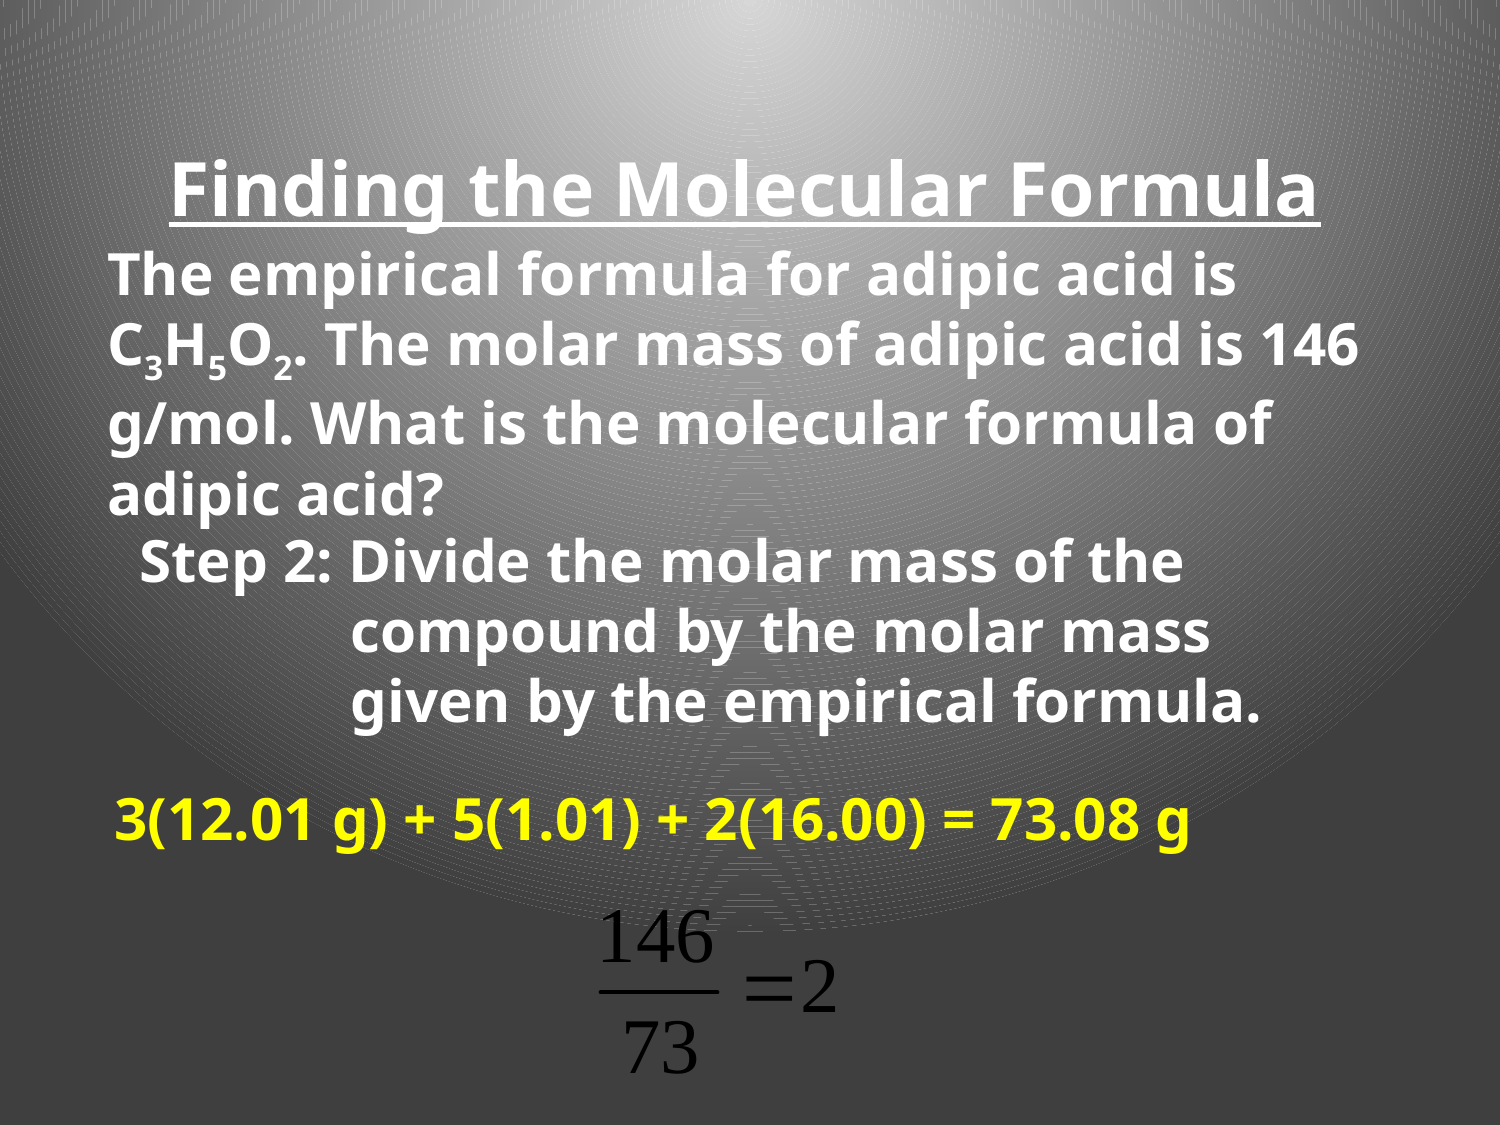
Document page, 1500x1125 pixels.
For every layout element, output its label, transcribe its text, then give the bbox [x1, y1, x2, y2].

text_box Finding the Molecular Formula [107, 129, 1383, 229]
text_box The empirical formula for adipic acid is C3H5O2. The molar mass of adipic acid is 146 g/mol. What is the molecular formula of adipic acid? [92, 229, 1383, 534]
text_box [587, 887, 851, 1092]
text_box 3(12.01 g) + 5(1.01) + 2(16.00) = 73.08 g [99, 774, 1388, 860]
text_box Step 2: Divide the molar mass of the compound by the molar mass given by the empirical formula. [125, 517, 1311, 742]
